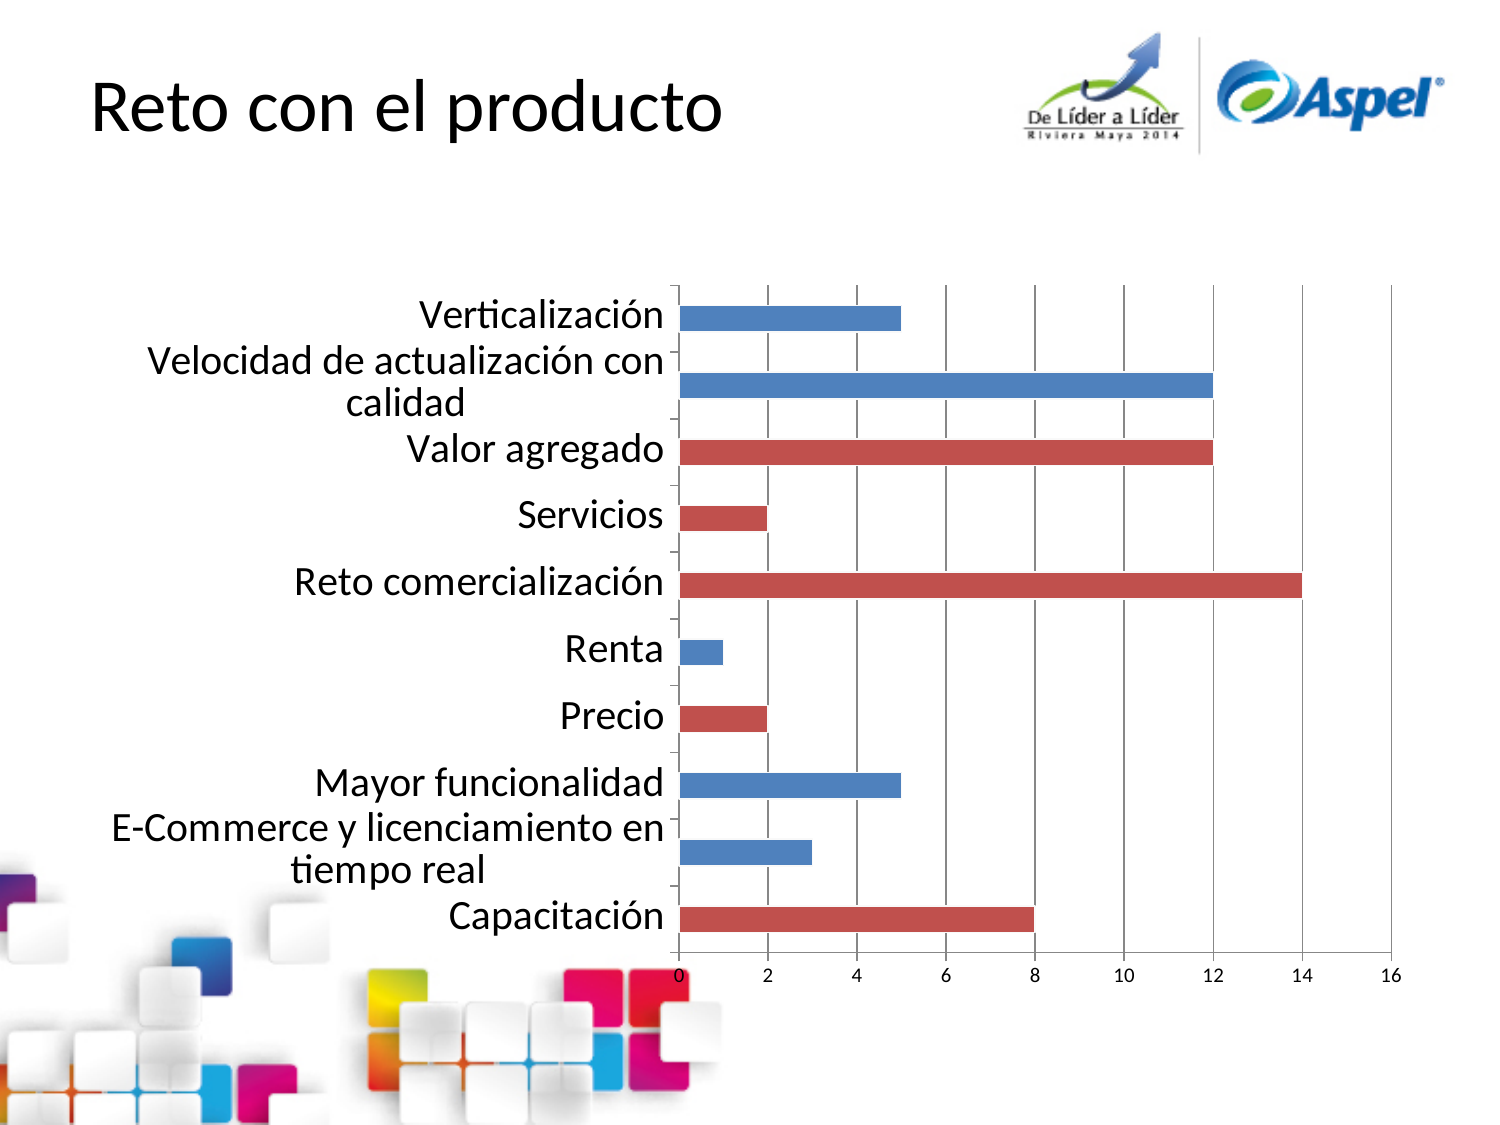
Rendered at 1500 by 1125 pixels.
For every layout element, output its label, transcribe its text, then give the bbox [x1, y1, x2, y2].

picture [0, 0, 1500, 1125]
title Reto con el producto [75, 7, 1425, 195]
chart [74, 262, 1426, 1006]
